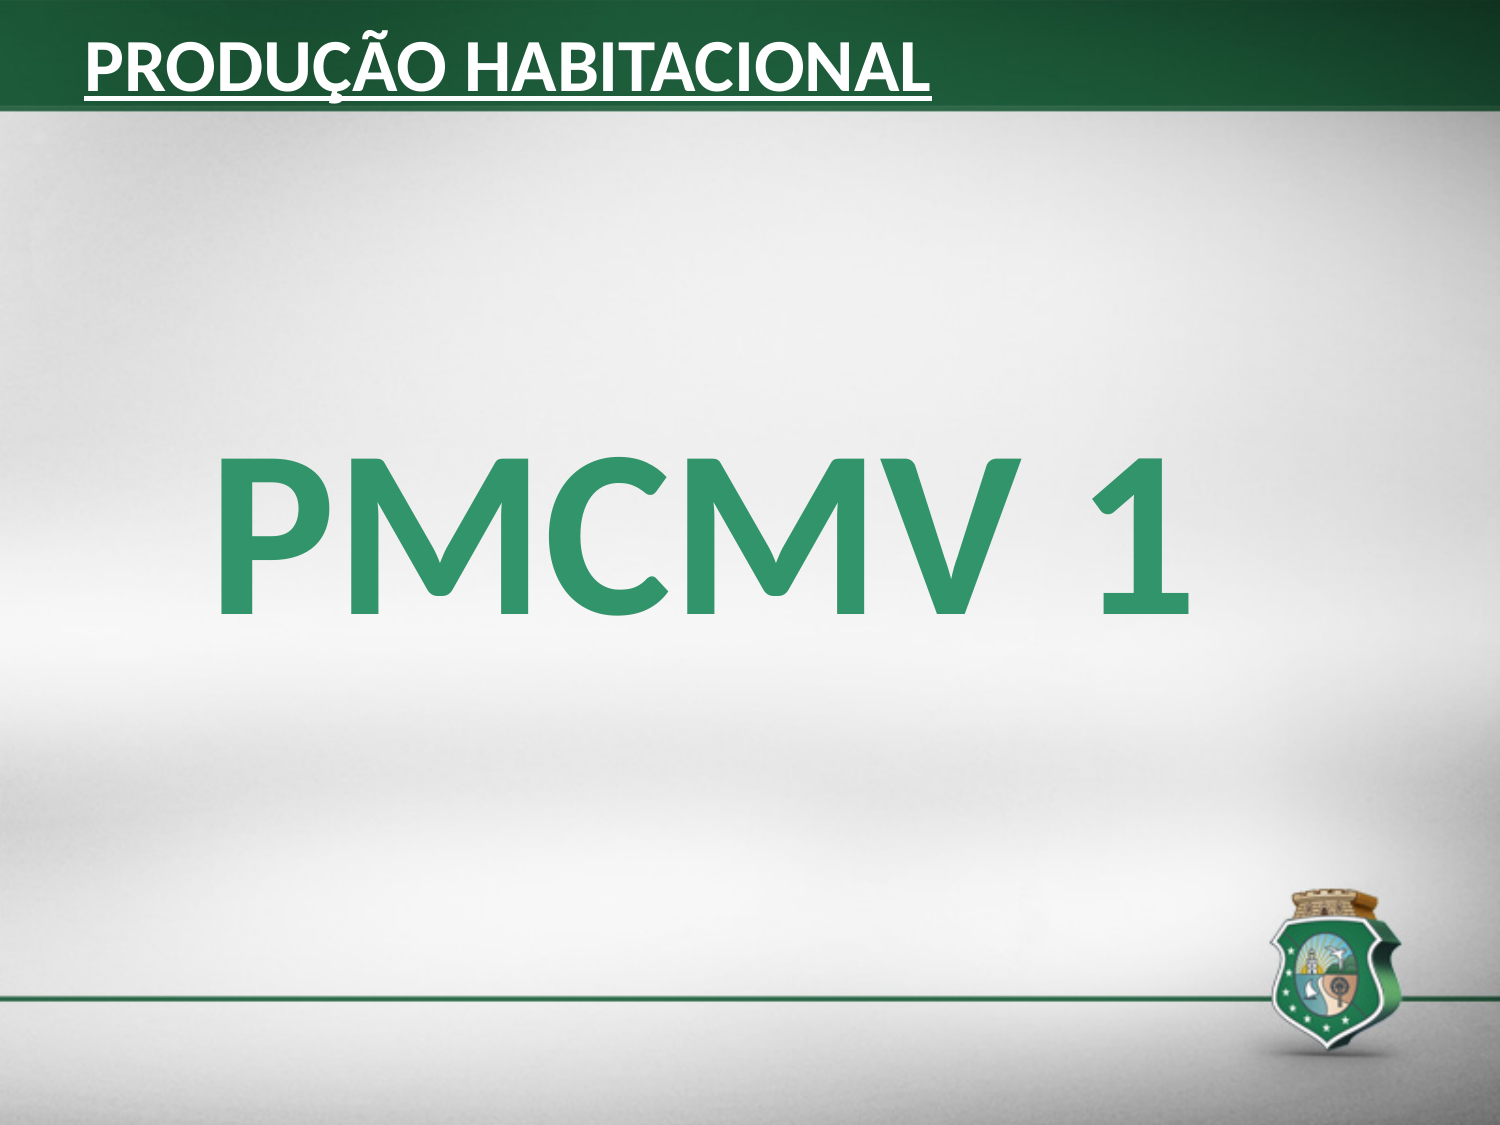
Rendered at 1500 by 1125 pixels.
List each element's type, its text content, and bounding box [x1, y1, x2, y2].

picture [0, 0, 1500, 1125]
title PMCMV 1 [194, 373, 1414, 670]
text_box PRODUÇÃO HABITACIONAL [69, 7, 948, 114]
